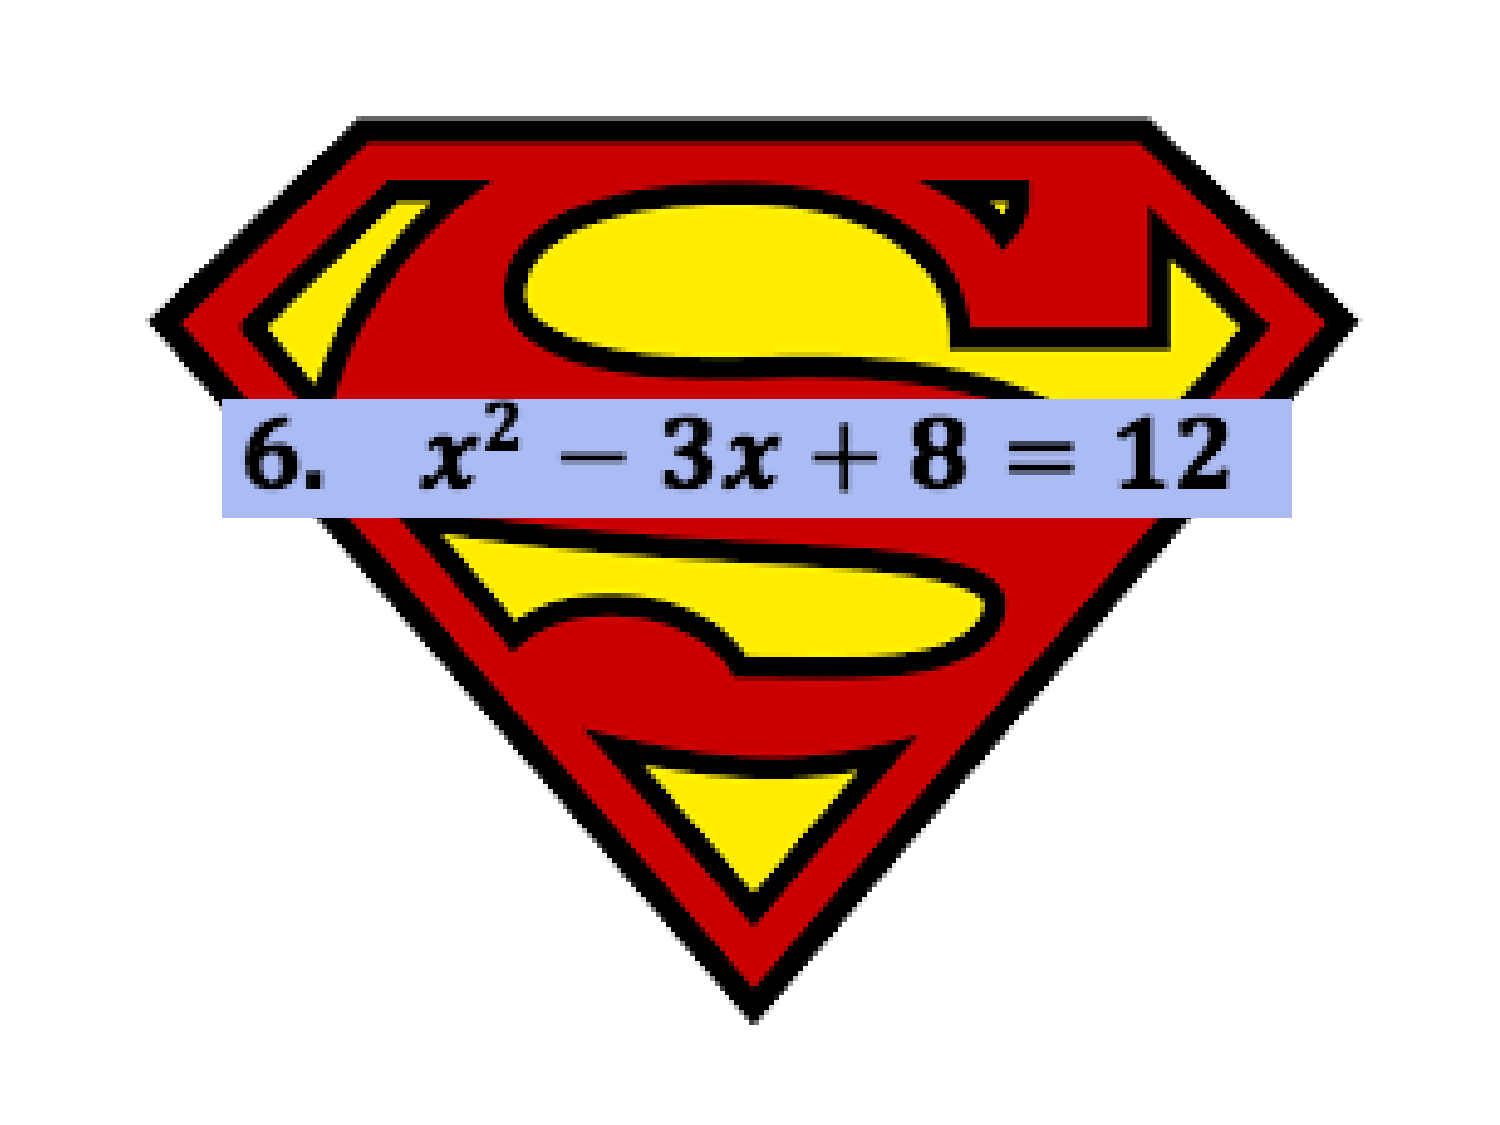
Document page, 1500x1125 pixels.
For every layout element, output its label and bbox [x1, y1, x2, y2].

picture [121, 97, 1393, 1050]
